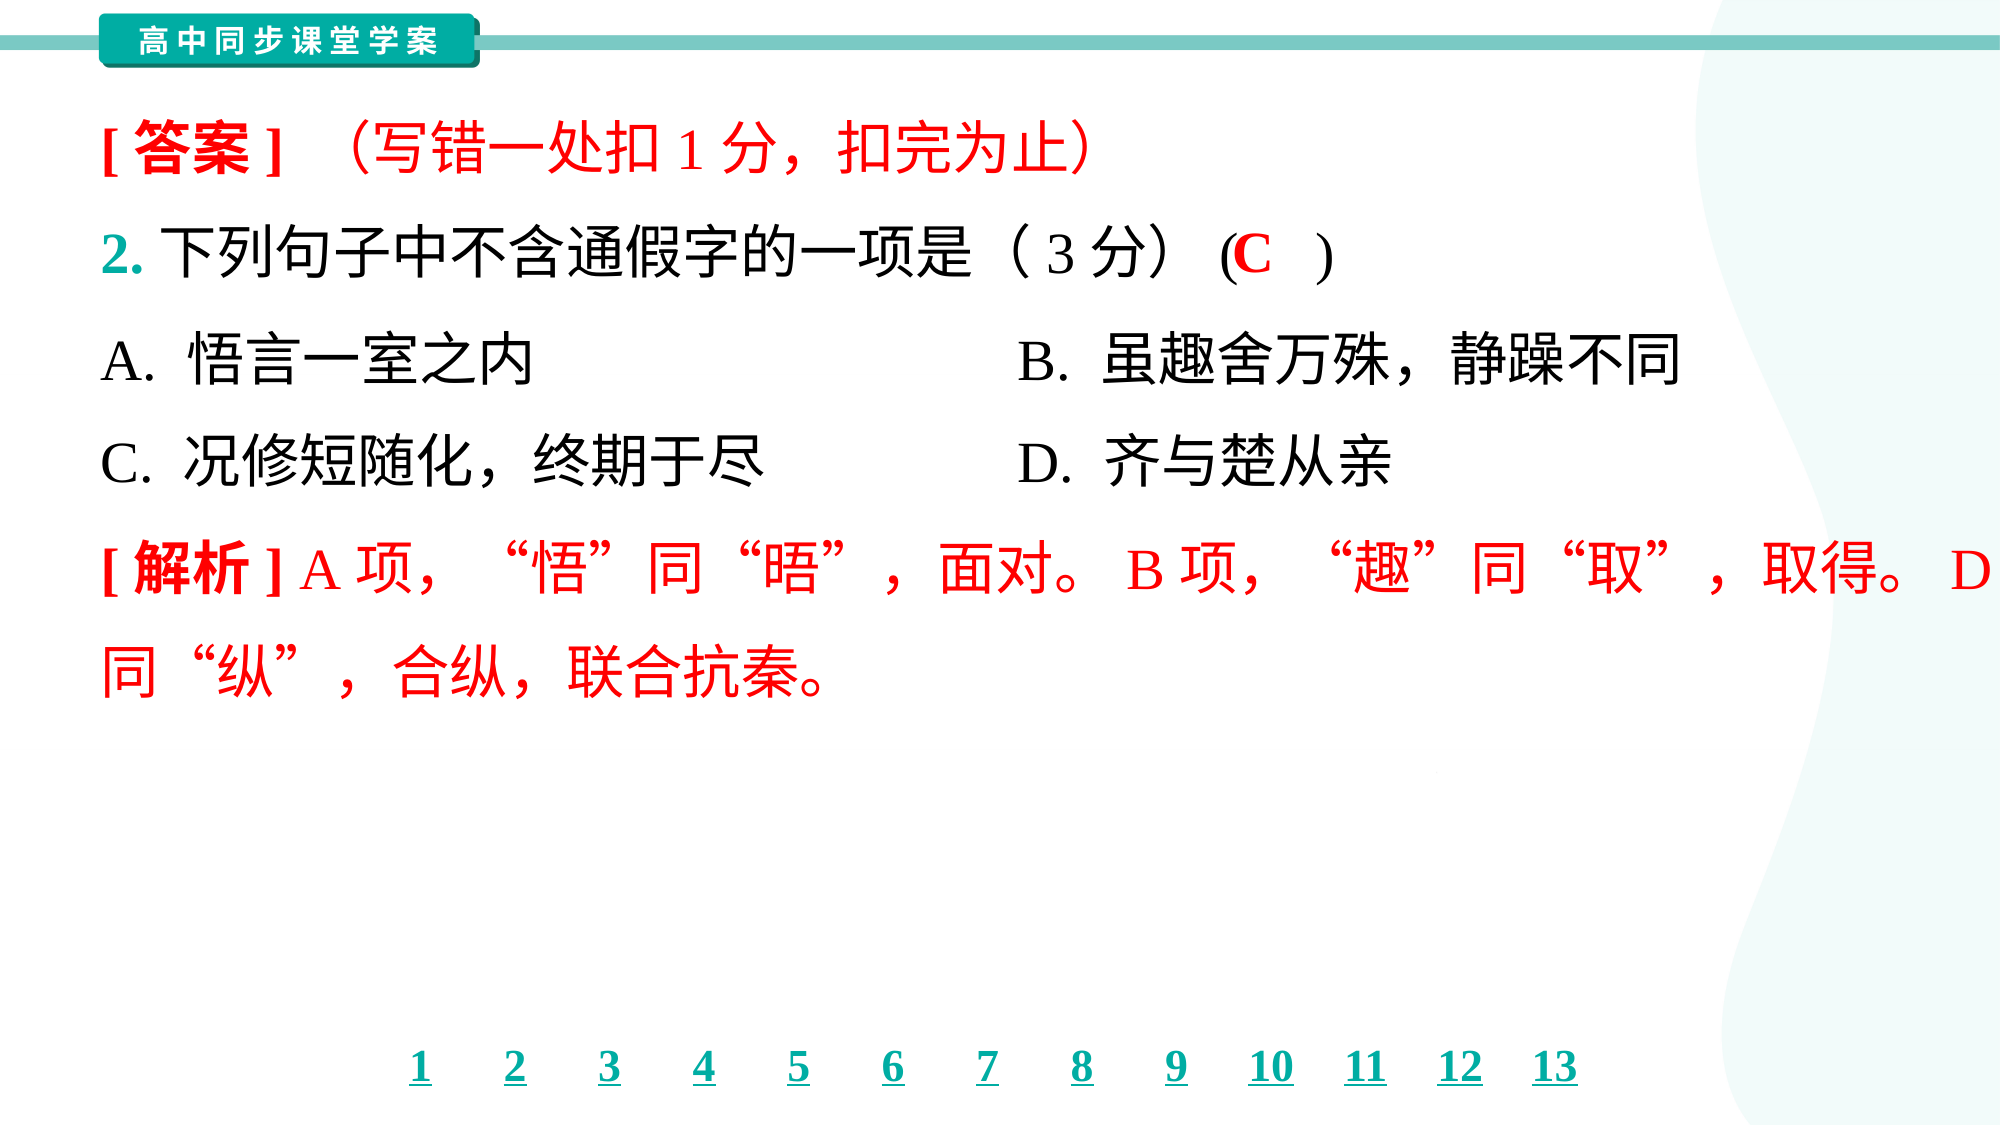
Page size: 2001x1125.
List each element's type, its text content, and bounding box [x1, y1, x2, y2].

text_box C [1210, 180, 1296, 274]
text_box [答案] （写错一处扣1分，扣完为止） [100, 76, 1899, 170]
text_box [解析] A项，“悟”同“晤”，面对。B项，“趣”同“取”，取得。D项，“从” 同“纵”，合纵，联合抗秦。 [100, 495, 1899, 695]
text_box 2.下列句子中不含通假字的一项是（3分）( ) [1296, 180, 1899, 274]
text_box 2.下列句子中不含通假字的一项是（3分）( ) [100, 180, 1210, 274]
picture [0, 0, 2000, 1125]
text_box A. 悟言一室之内 B. 虽趣舍万殊，静躁不同 C. 况修短随化，终期于尽 D. 齐与楚从亲 [100, 285, 1899, 483]
